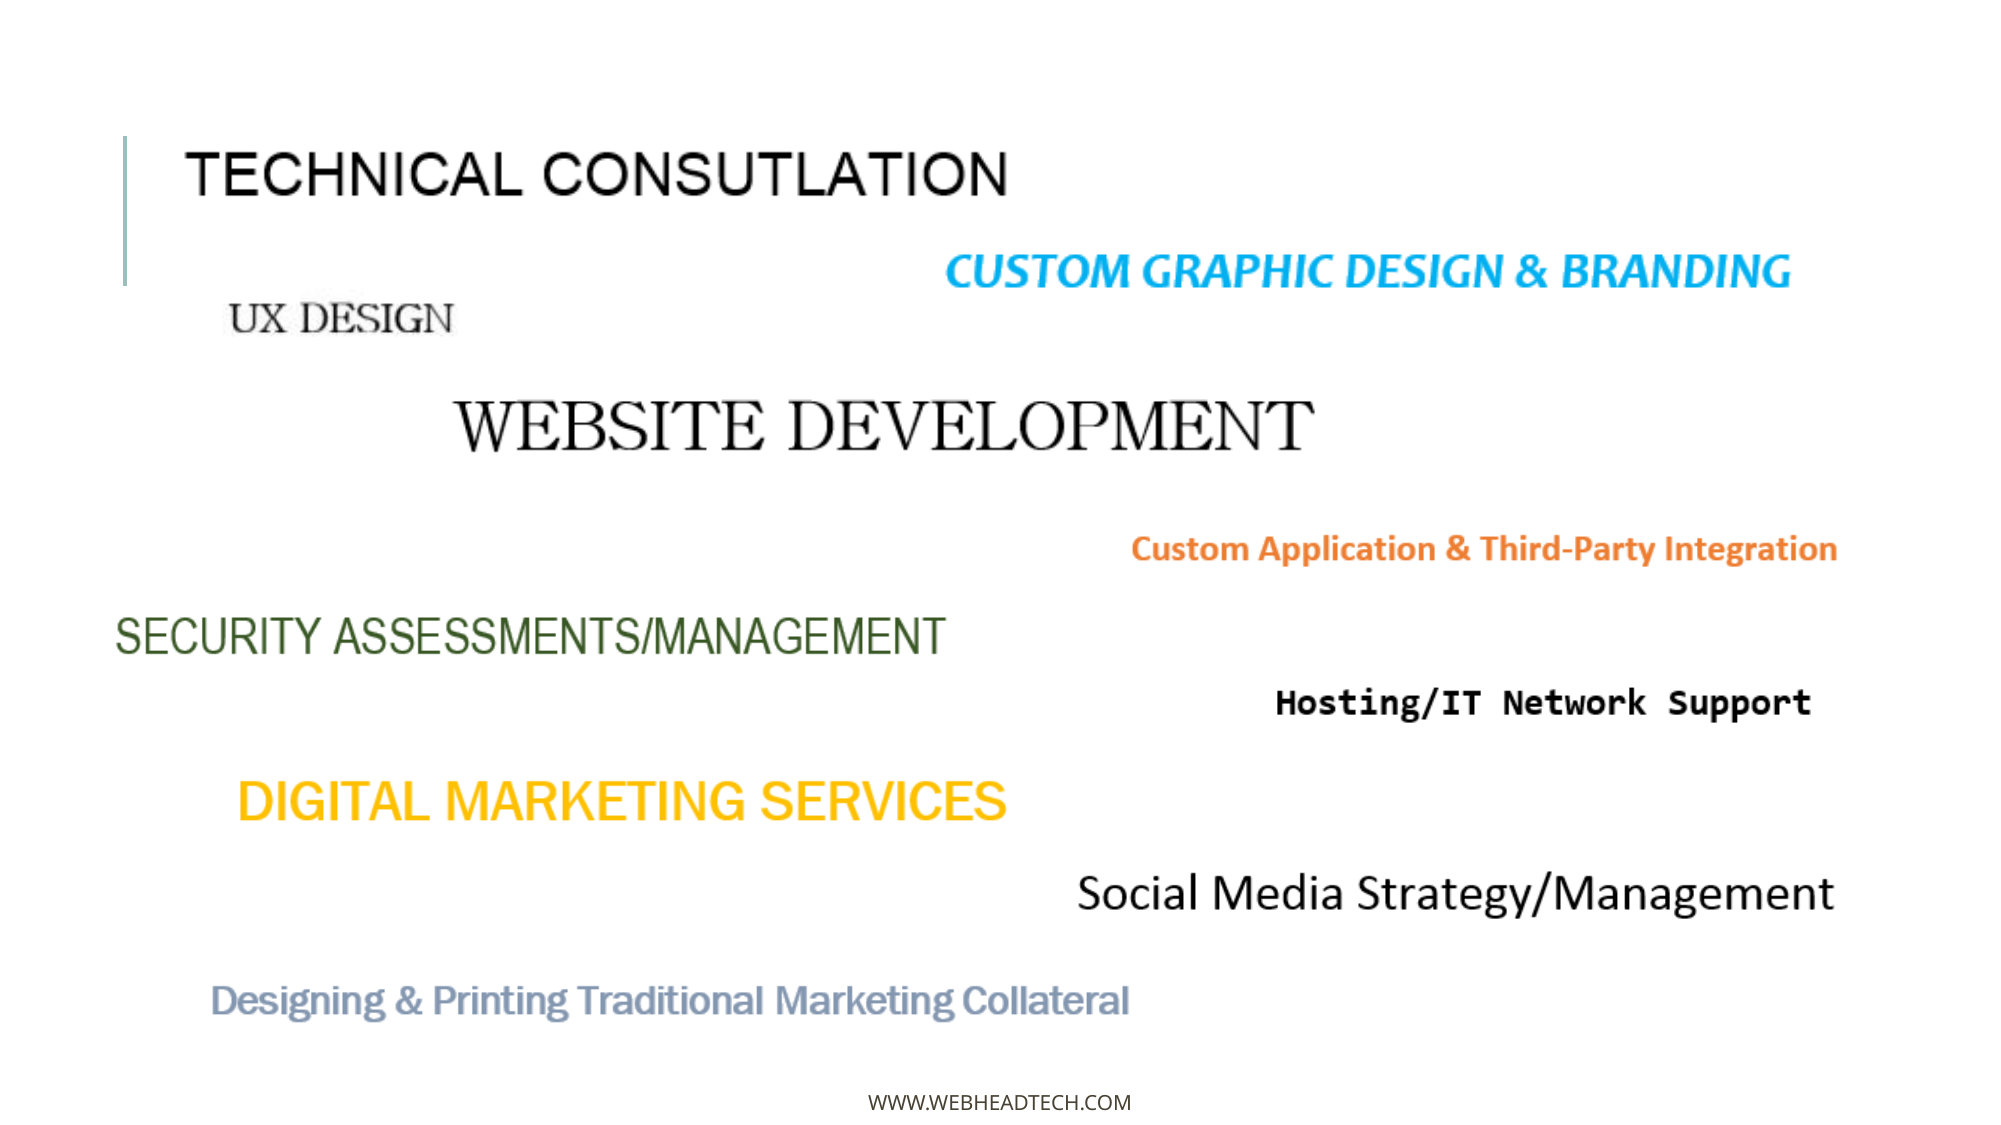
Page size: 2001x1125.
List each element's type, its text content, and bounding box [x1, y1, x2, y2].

picture [443, 367, 1338, 493]
picture [221, 757, 1029, 845]
footer www.webheadtech.com [0, 1080, 2000, 1125]
picture [1058, 858, 1854, 925]
picture [178, 130, 1801, 317]
picture [1121, 510, 1854, 578]
picture [221, 287, 463, 340]
picture [93, 602, 970, 670]
picture [187, 965, 1137, 1025]
picture [1262, 680, 1847, 742]
